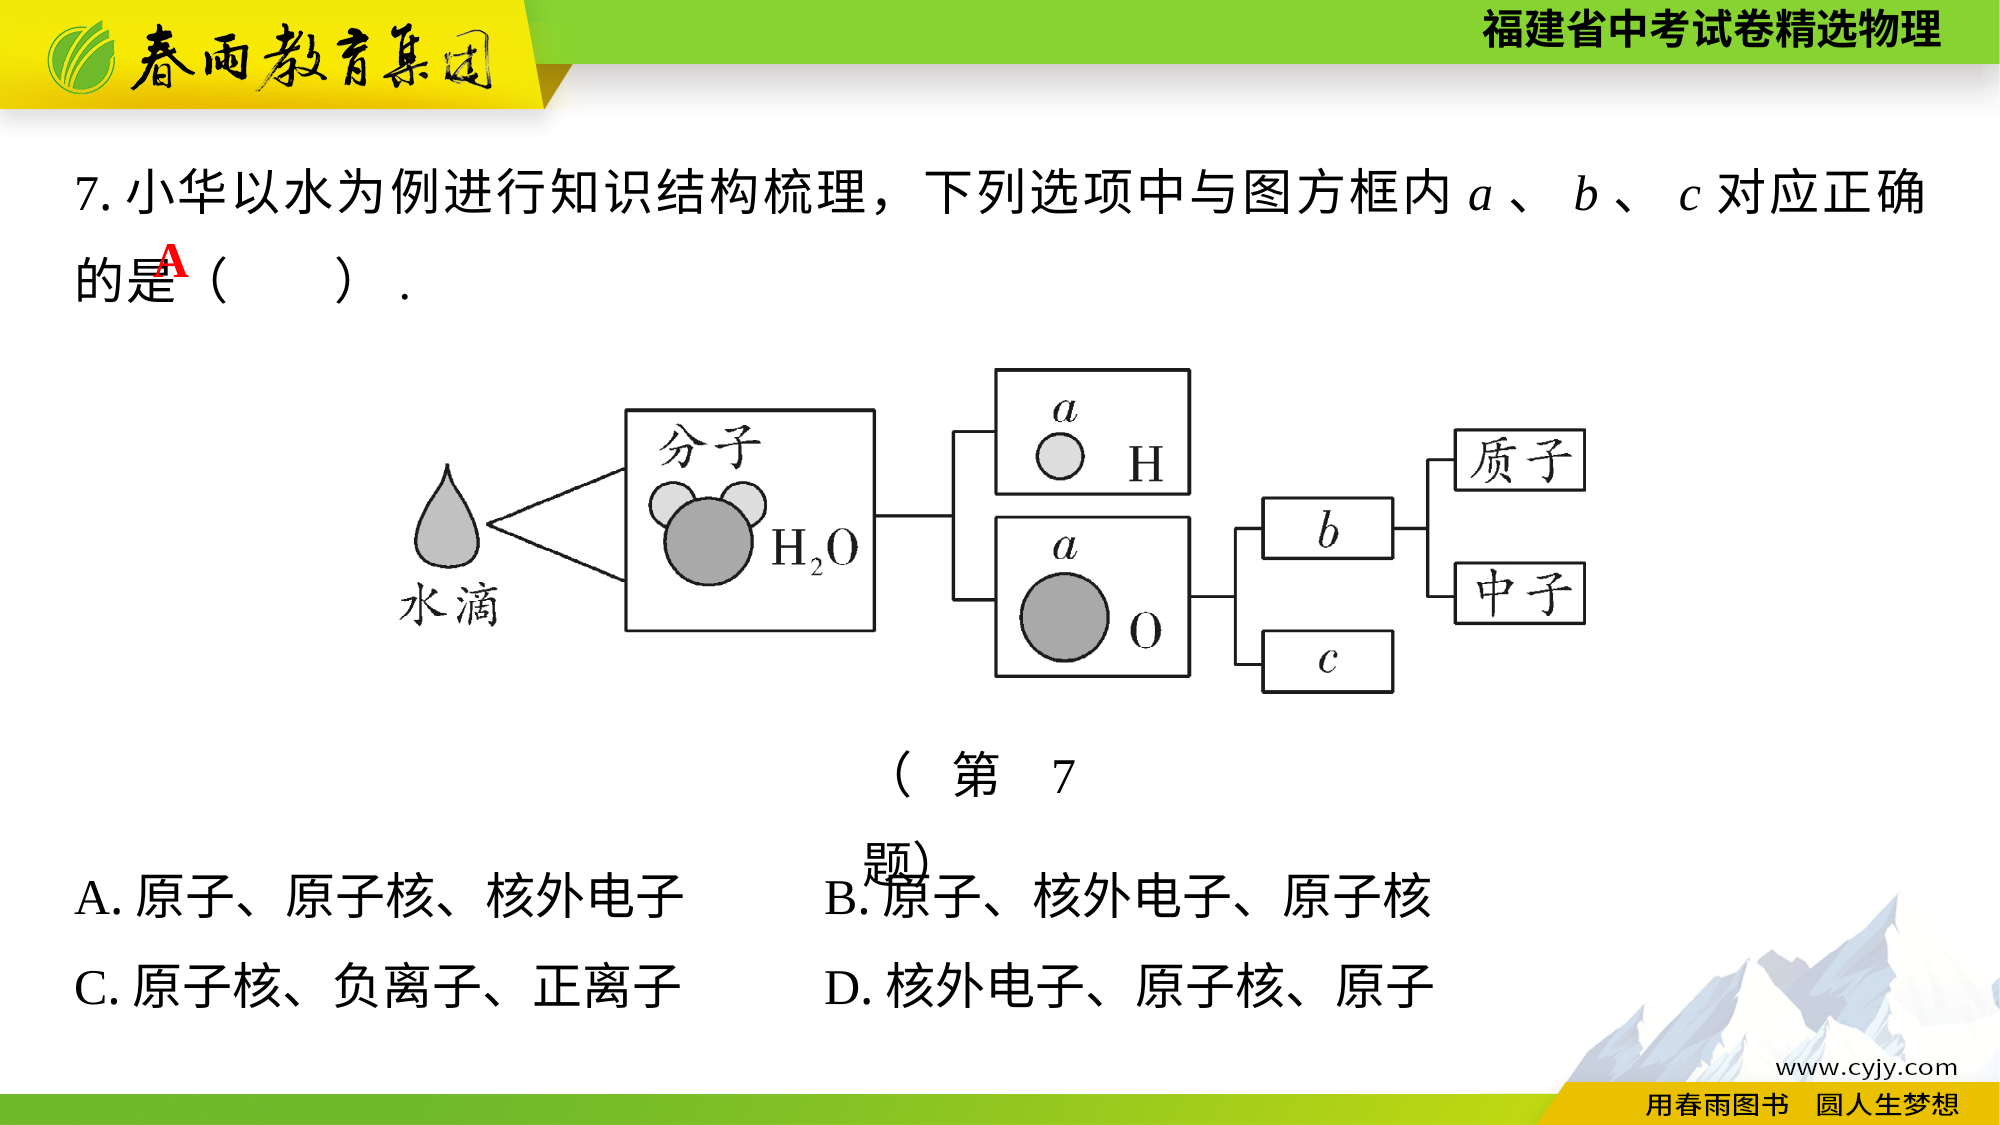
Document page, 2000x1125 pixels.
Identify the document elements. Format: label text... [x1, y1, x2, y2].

list 7.小华以水为例进行知识结构梳理，下列选项中与图方框内a、b、c对应正确的是（ ）. A.原子、原子核、核外电子 B.原子、核外电子、原子核 C.原子核、负离子、正离子 D.核外电子、原子核、原子 [59, 122, 1944, 1032]
text_box （第7题） [848, 708, 1103, 812]
text_box A [138, 219, 204, 295]
picture [0, 0, 2000, 1125]
